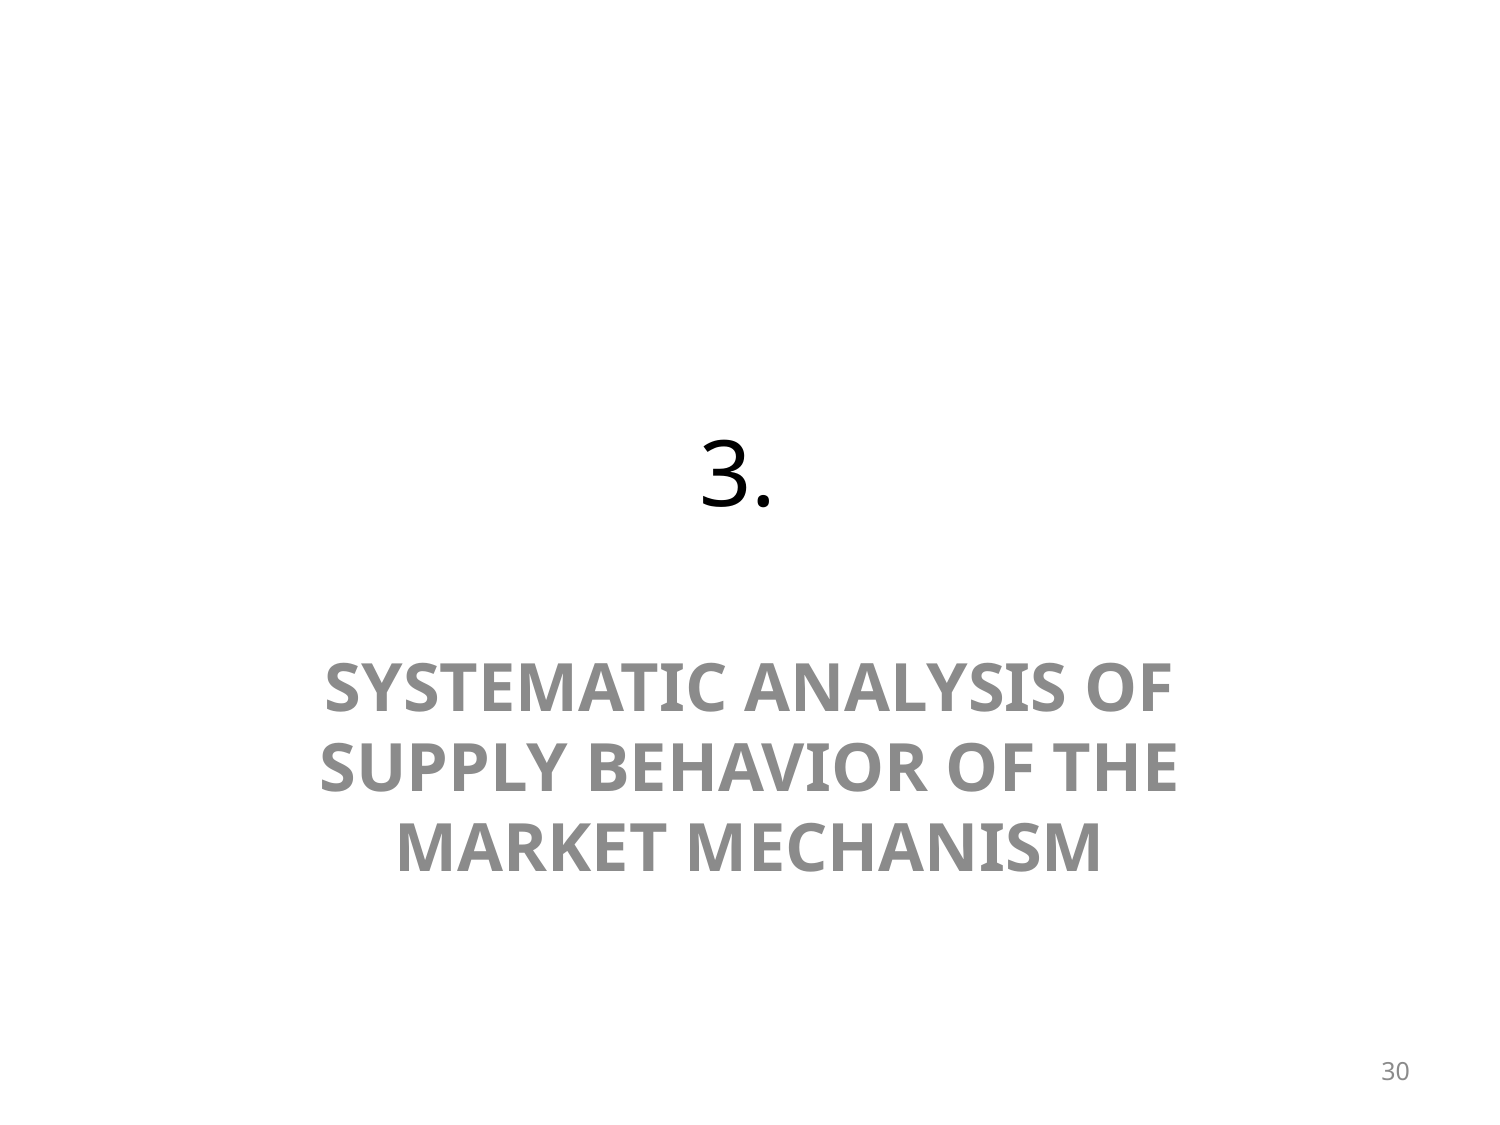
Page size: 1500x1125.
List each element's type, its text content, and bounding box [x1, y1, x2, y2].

subtitle Systematic analysis of SUPPLY behavior of the market mechanism [225, 637, 1275, 925]
slide_number 30 [1074, 1042, 1425, 1103]
title 3. [112, 349, 1388, 591]
